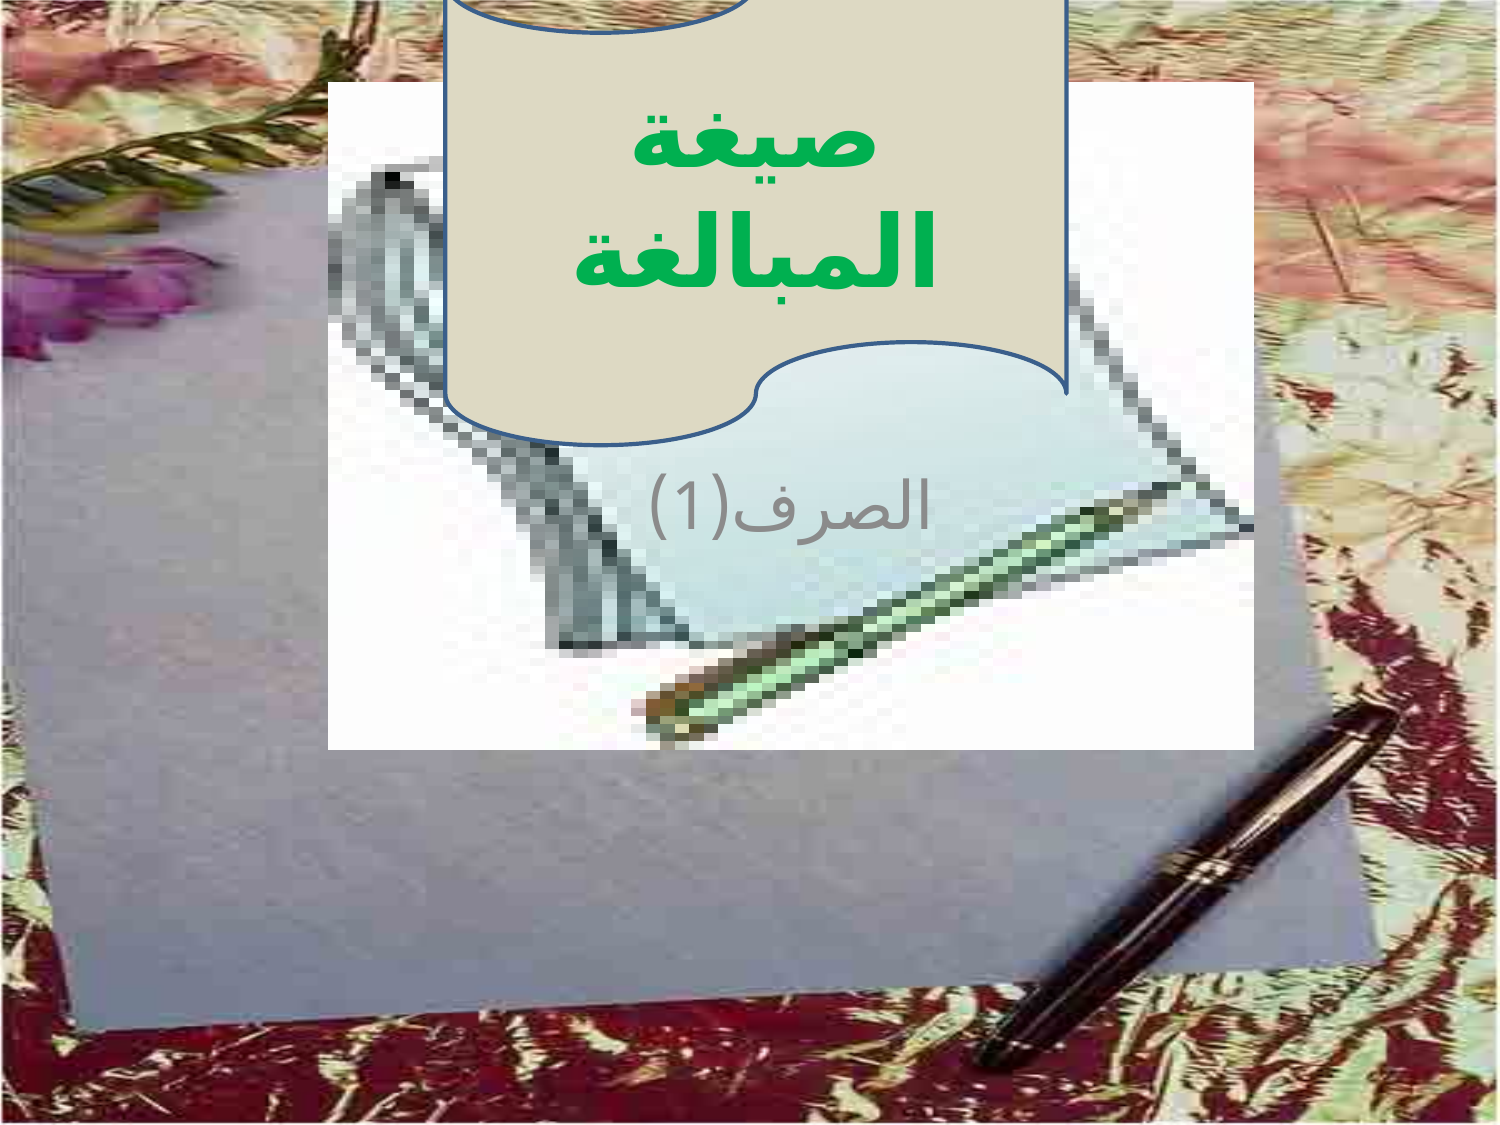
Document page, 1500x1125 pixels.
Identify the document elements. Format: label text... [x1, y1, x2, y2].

picture [461, 0, 740, 30]
picture [0, 0, 1500, 1125]
text_box صيغة المبالغة [443, 0, 1069, 448]
subtitle الصرف(1) [328, 82, 1254, 750]
